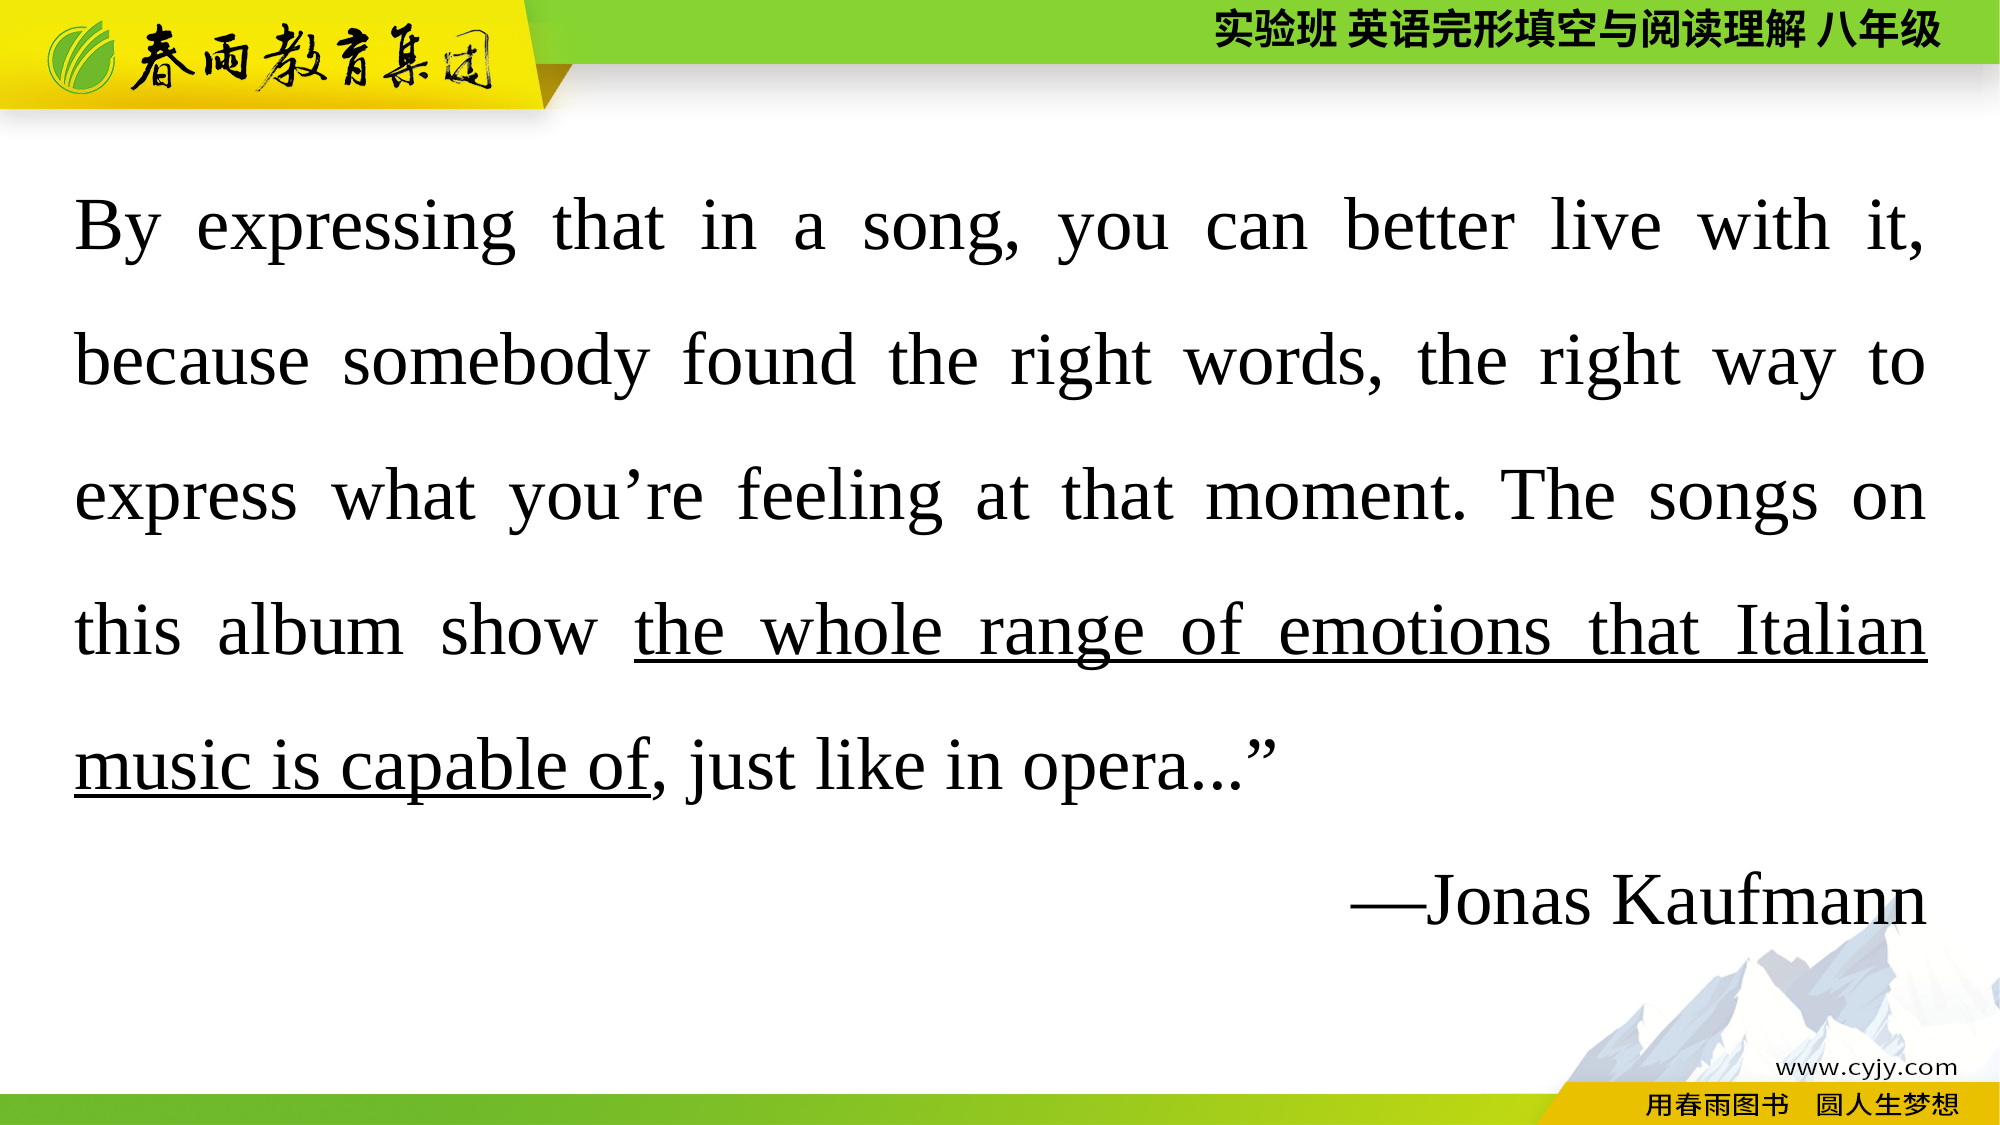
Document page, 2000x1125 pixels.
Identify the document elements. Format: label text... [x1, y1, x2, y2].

picture [0, 0, 2000, 1125]
list By expressing that in a song, you can better live with it, because somebody found the right words, the right way to express what you’re feeling at that moment. The songs on this album show the whole range of emotions that Italian music is capable of, just like in opera...” —Jonas Kaufmann [59, 122, 1944, 956]
